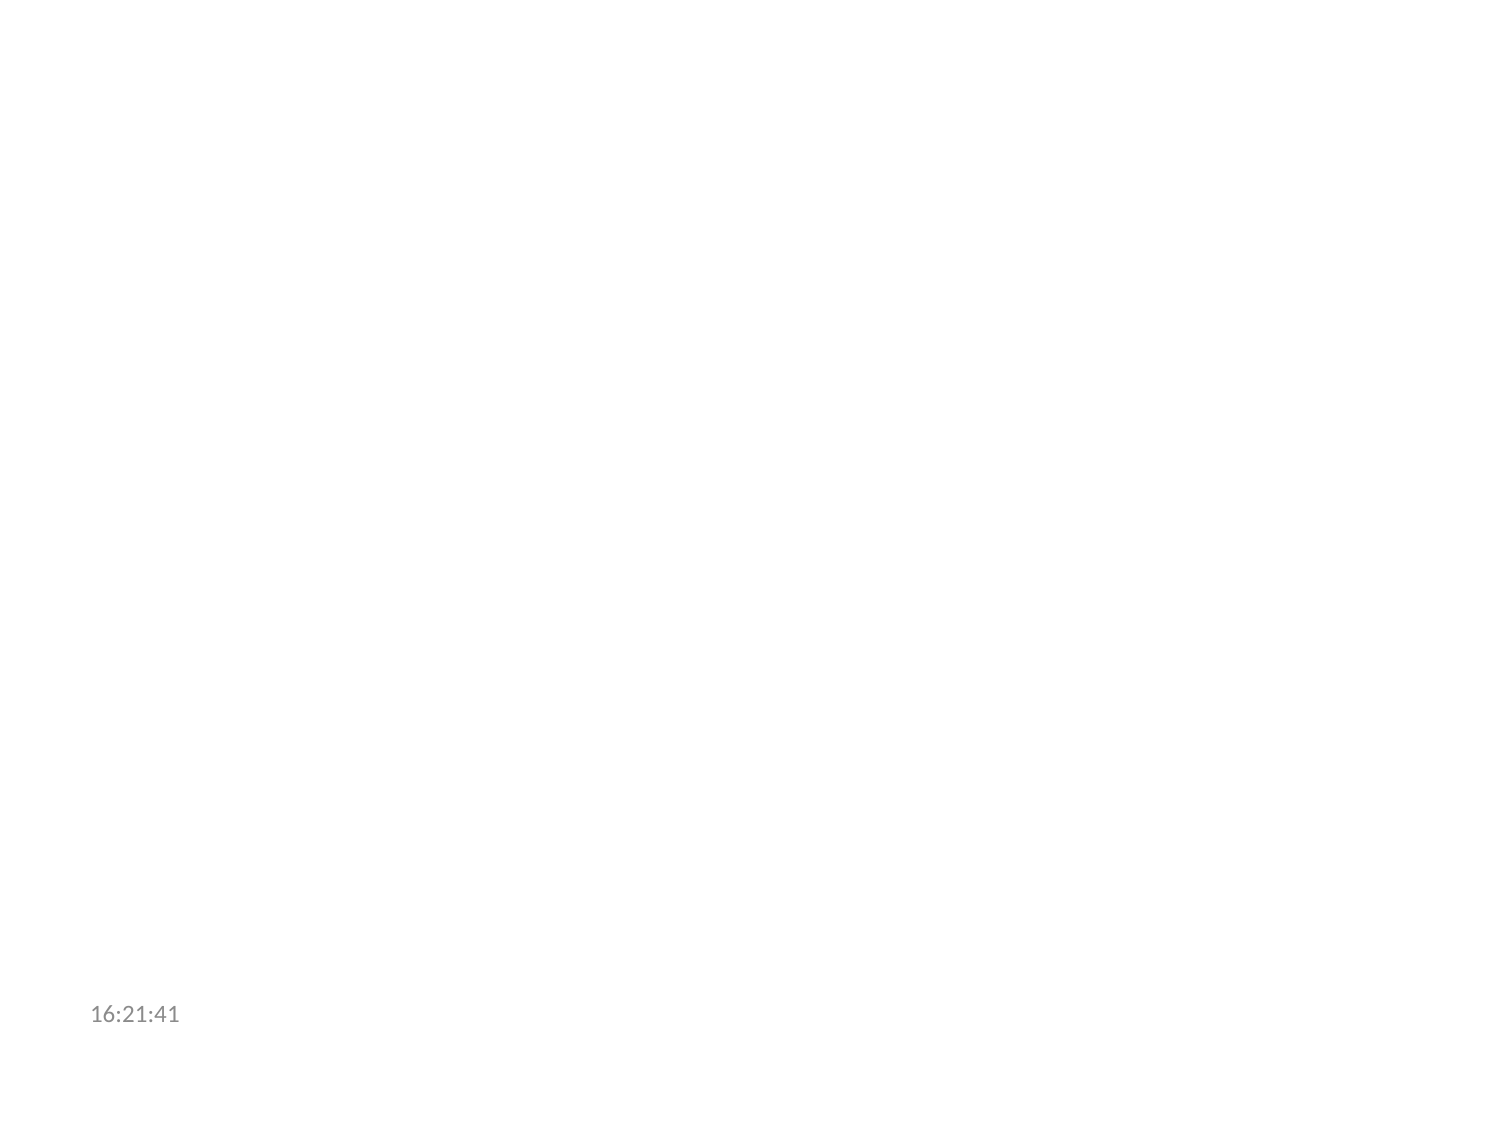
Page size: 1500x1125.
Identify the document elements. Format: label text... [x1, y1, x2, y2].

text_box 15:35:09 [75, 982, 425, 1043]
